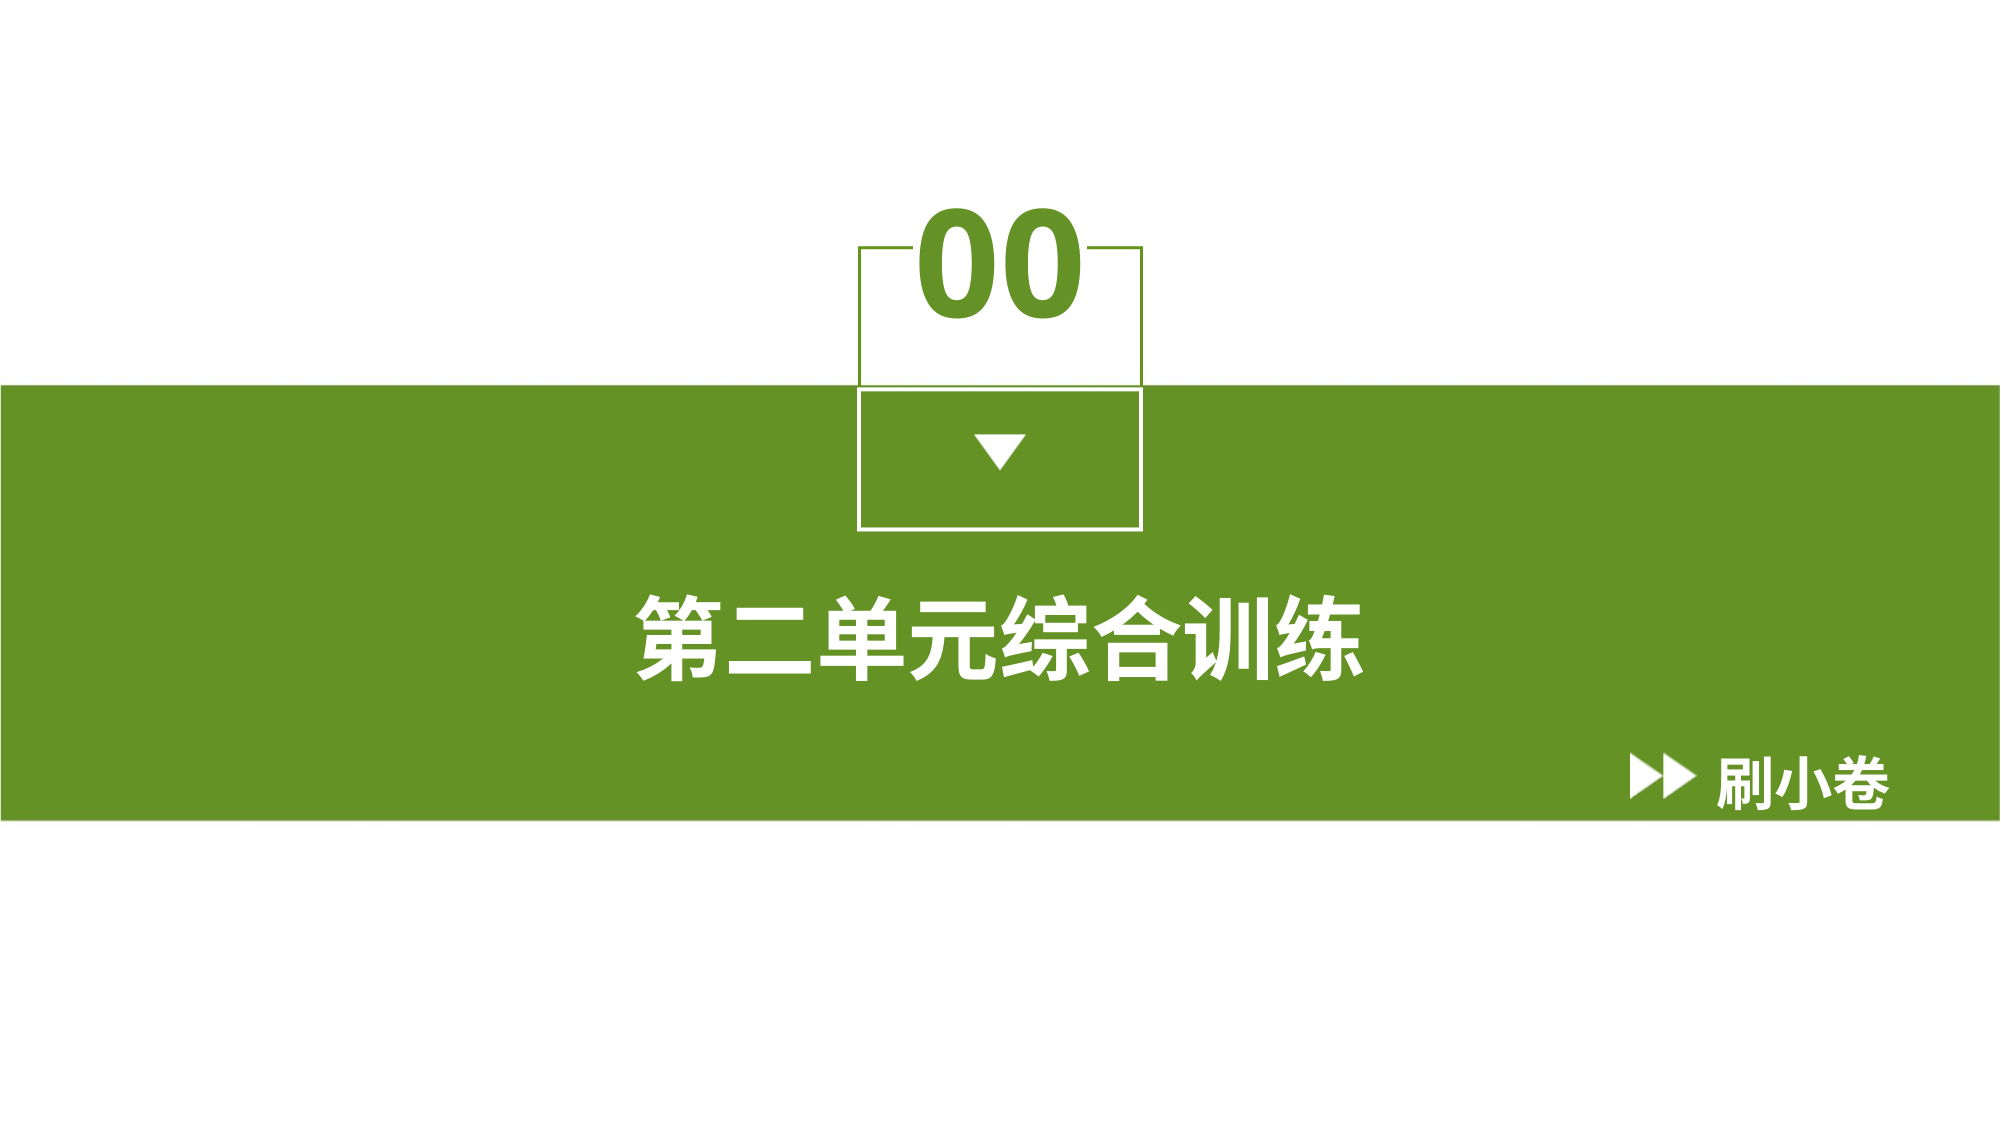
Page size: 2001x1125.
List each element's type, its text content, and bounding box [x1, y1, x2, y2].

picture [0, 699, 2000, 1125]
text_box 00 [862, 156, 1139, 353]
picture [0, 0, 2000, 572]
text_box 刷小卷 [1715, 718, 1997, 812]
text_box 第二单元综合训练 [0, 572, 2000, 699]
